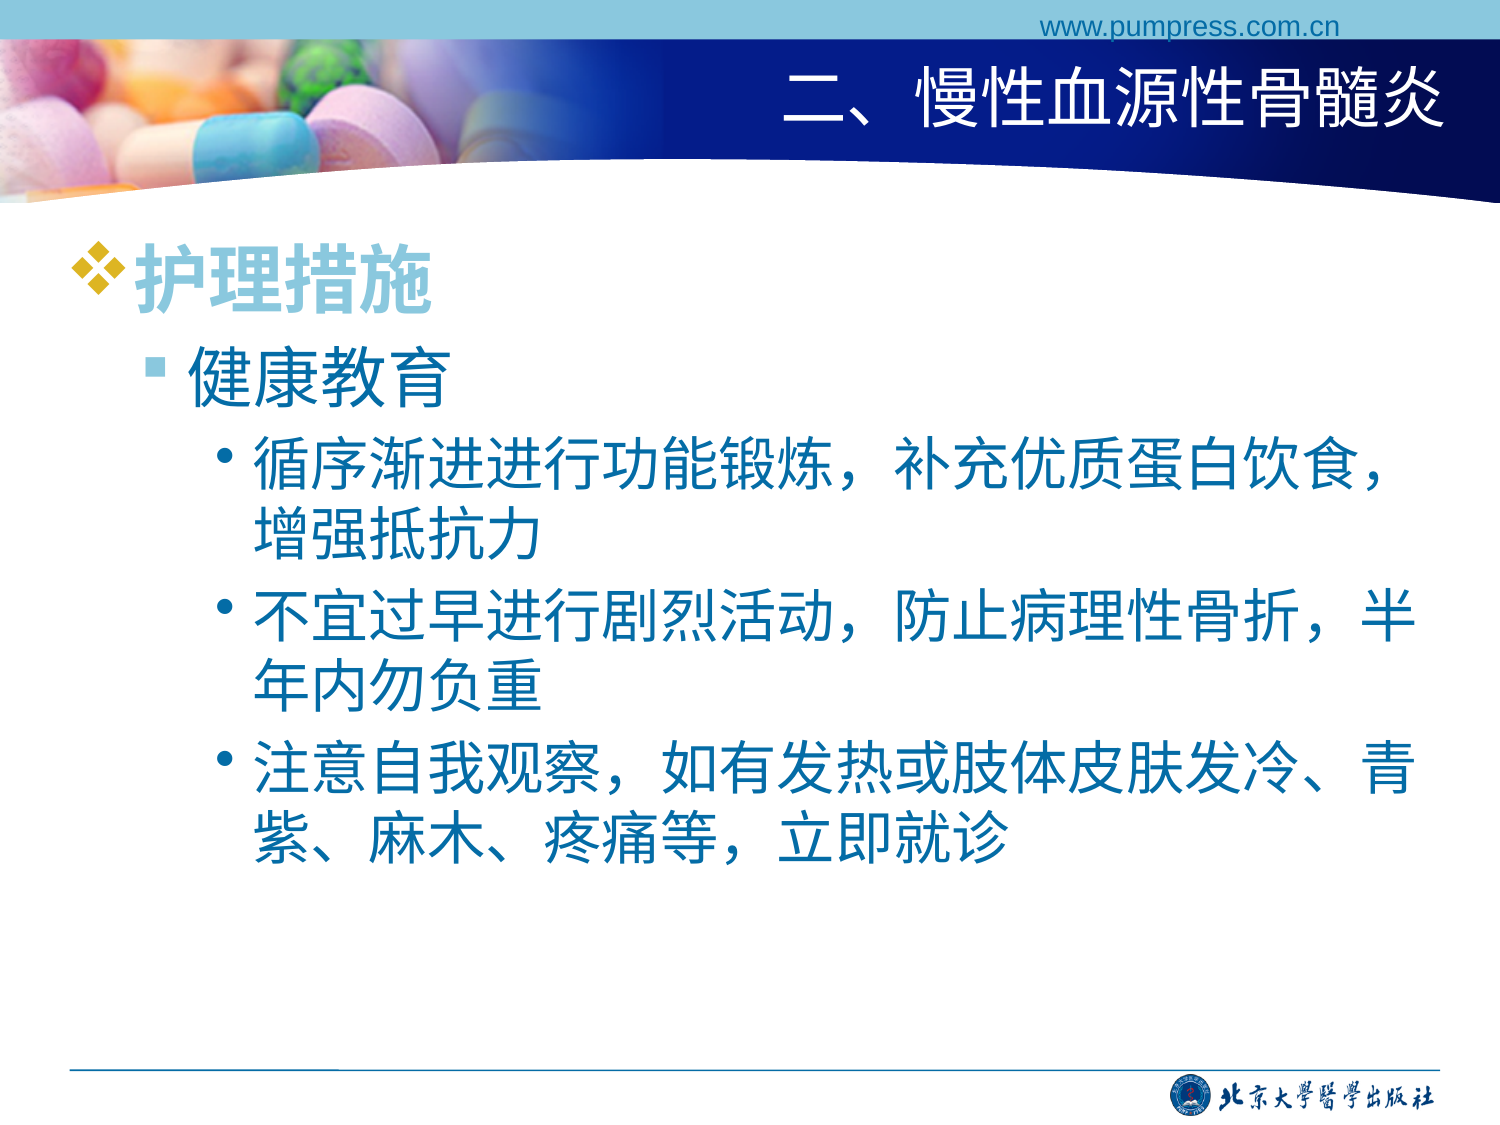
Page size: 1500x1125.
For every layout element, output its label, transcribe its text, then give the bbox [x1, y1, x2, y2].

slide_number www.pumpress.com.cn [1025, 0, 1463, 38]
title 二、慢性血源性骨髓炎 [137, 49, 1463, 143]
picture [0, 40, 1500, 203]
picture [1170, 1074, 1436, 1118]
list 护理措施 健康教育 循序渐进进行功能锻炼，补充优质蛋白饮食，增强抵抗力 不宜过早进行剧烈活动，防止病理性骨折，半年内勿负重 注意自我观察，如有发热或肢体皮肤发冷、青紫、麻木、疼痛等，立即就诊 [49, 224, 1463, 1026]
